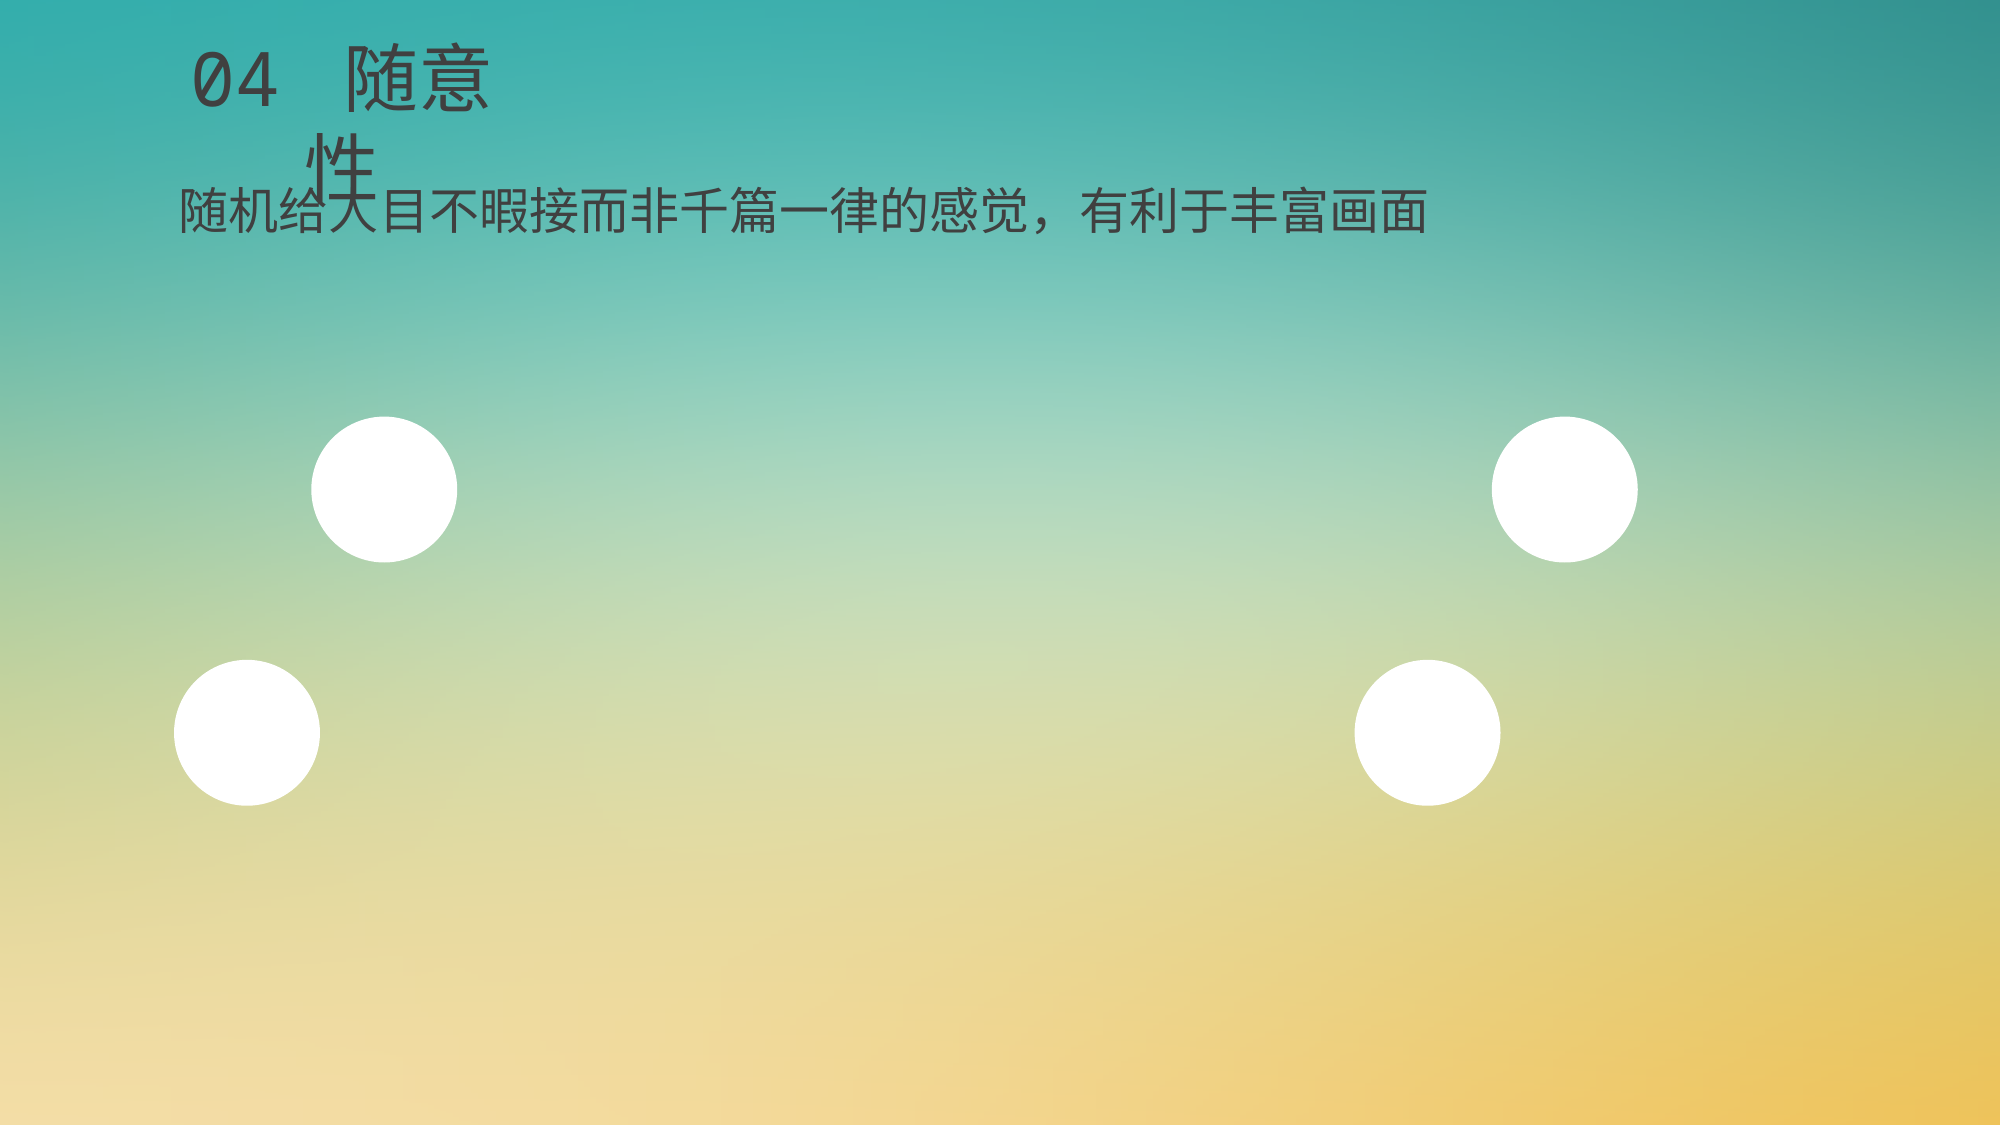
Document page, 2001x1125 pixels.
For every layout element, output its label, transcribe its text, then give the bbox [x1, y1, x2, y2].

text_box [173, 658, 321, 807]
text_box 随机给人目不暇接而非千篇一律的感觉，有利于丰富画面 [164, 172, 1444, 247]
picture [0, 0, 2000, 1125]
text_box [1490, 415, 1639, 564]
text_box 04 随意性 [148, 24, 537, 219]
text_box [1353, 658, 1502, 807]
text_box [310, 415, 459, 564]
